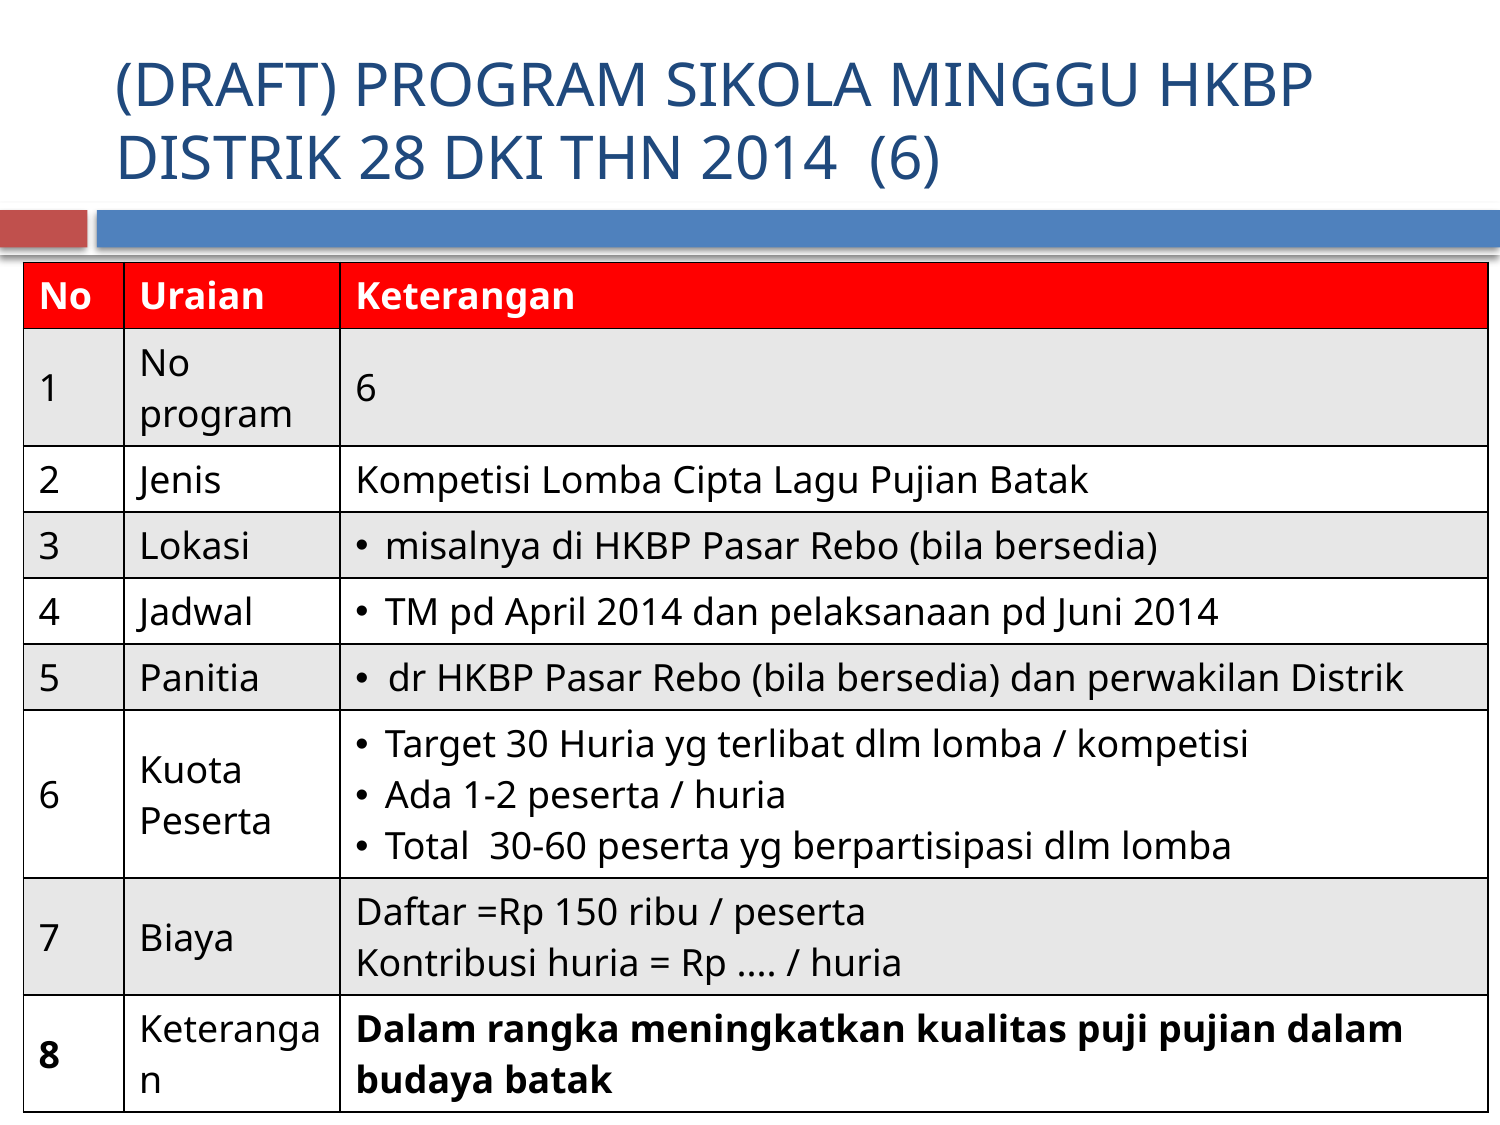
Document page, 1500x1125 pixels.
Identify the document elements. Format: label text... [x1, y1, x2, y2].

table_cell TM pd April 2014 dan pelaksanaan pd Juni 2014 [341, 579, 1487, 643]
table_cell 1 [24, 329, 123, 445]
table_cell Target 30 Huria yg terlibat dlm lomba / kompetisi Ada 1-2 peserta / huria Total 30-60 peserta yg berpartisipasi dlm lomba [341, 711, 1487, 877]
table_header Keterangan [341, 263, 1487, 328]
table_cell 7 [24, 879, 123, 994]
table_cell 3 [24, 513, 123, 577]
table_cell Daftar =Rp 150 ribu / peserta Kontribusi huria = Rp .... / huria [341, 879, 1487, 994]
table_cell 2 [24, 447, 123, 511]
table_cell Kompetisi Lomba Cipta Lagu Pujian Batak [341, 447, 1487, 511]
table_header Uraian [125, 263, 339, 328]
table_cell 5 [24, 645, 123, 709]
table_cell 8 [24, 996, 123, 1111]
table_cell 6 [341, 329, 1487, 445]
table_cell 6 [24, 711, 123, 877]
table_cell misalnya di HKBP Pasar Rebo (bila bersedia) [341, 513, 1487, 577]
table_cell No program [125, 329, 339, 445]
table_cell Panitia [125, 645, 339, 709]
table_cell dr HKBP Pasar Rebo (bila bersedia) dan perwakilan Distrik [341, 645, 1487, 709]
table_cell Jadwal [125, 579, 339, 643]
title (DRAFT) PROGRAM SIKOLA MINGGU HKBP DISTRIK 28 DKI THN 2014 (6) [100, 37, 1438, 200]
table_cell Jenis [125, 447, 339, 511]
table_cell Dalam rangka meningkatkan kualitas puji pujian dalam budaya batak [341, 996, 1487, 1111]
table_cell Kuota Peserta [125, 711, 339, 877]
table_cell Lokasi [125, 513, 339, 577]
table_cell Biaya [125, 879, 339, 994]
table_cell Keterangan [125, 996, 339, 1111]
table_header No [24, 263, 123, 328]
table_cell 4 [24, 579, 123, 643]
